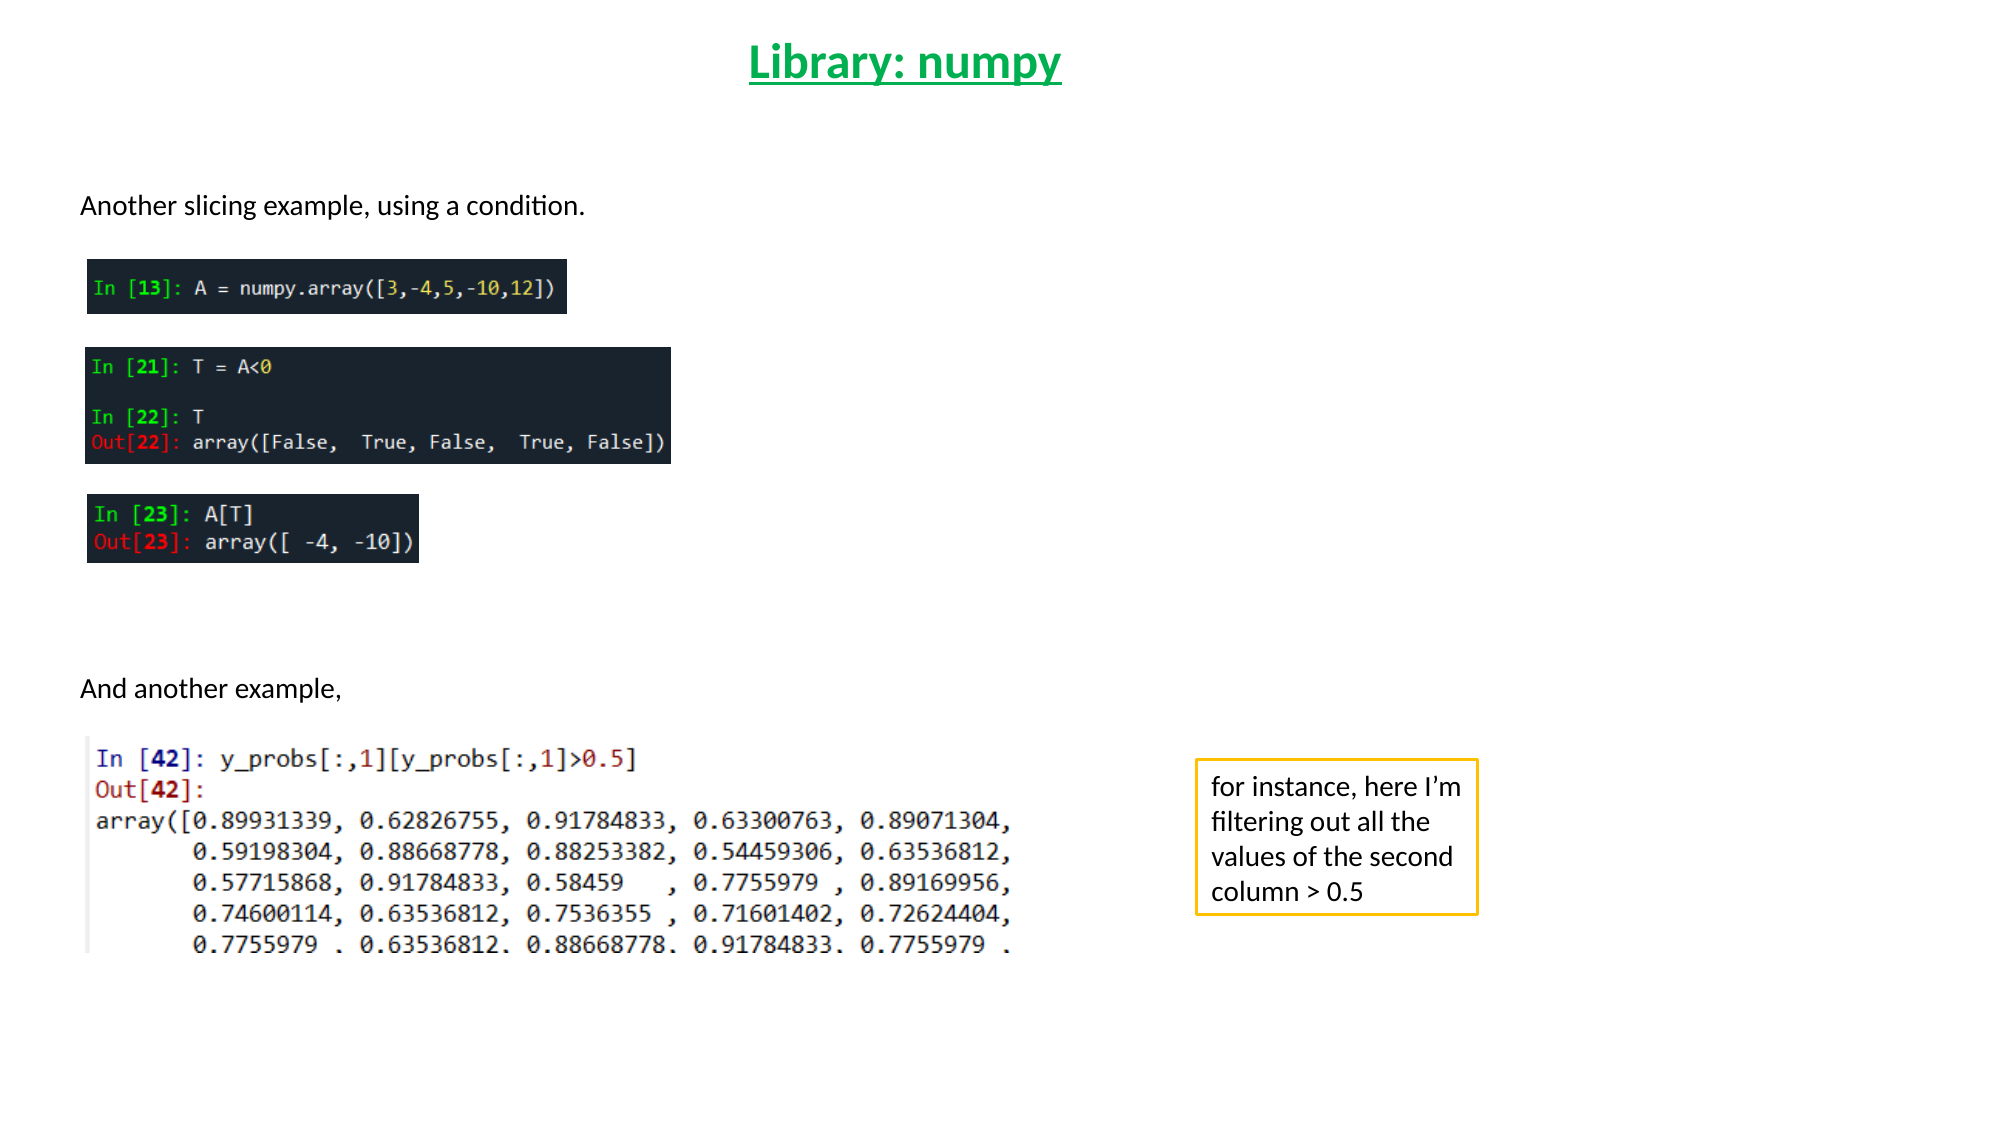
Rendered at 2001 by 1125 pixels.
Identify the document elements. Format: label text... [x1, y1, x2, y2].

text_box for instance, here I’m filtering out all the values of the second column > 0.5 [1196, 759, 1478, 915]
picture [85, 736, 1046, 953]
text_box Another slicing example, using a condition. [65, 178, 883, 229]
picture [87, 259, 567, 314]
picture [87, 494, 419, 563]
text_box Library: numpy [734, 21, 1077, 97]
picture [85, 347, 671, 464]
text_box And another example, [65, 661, 419, 712]
